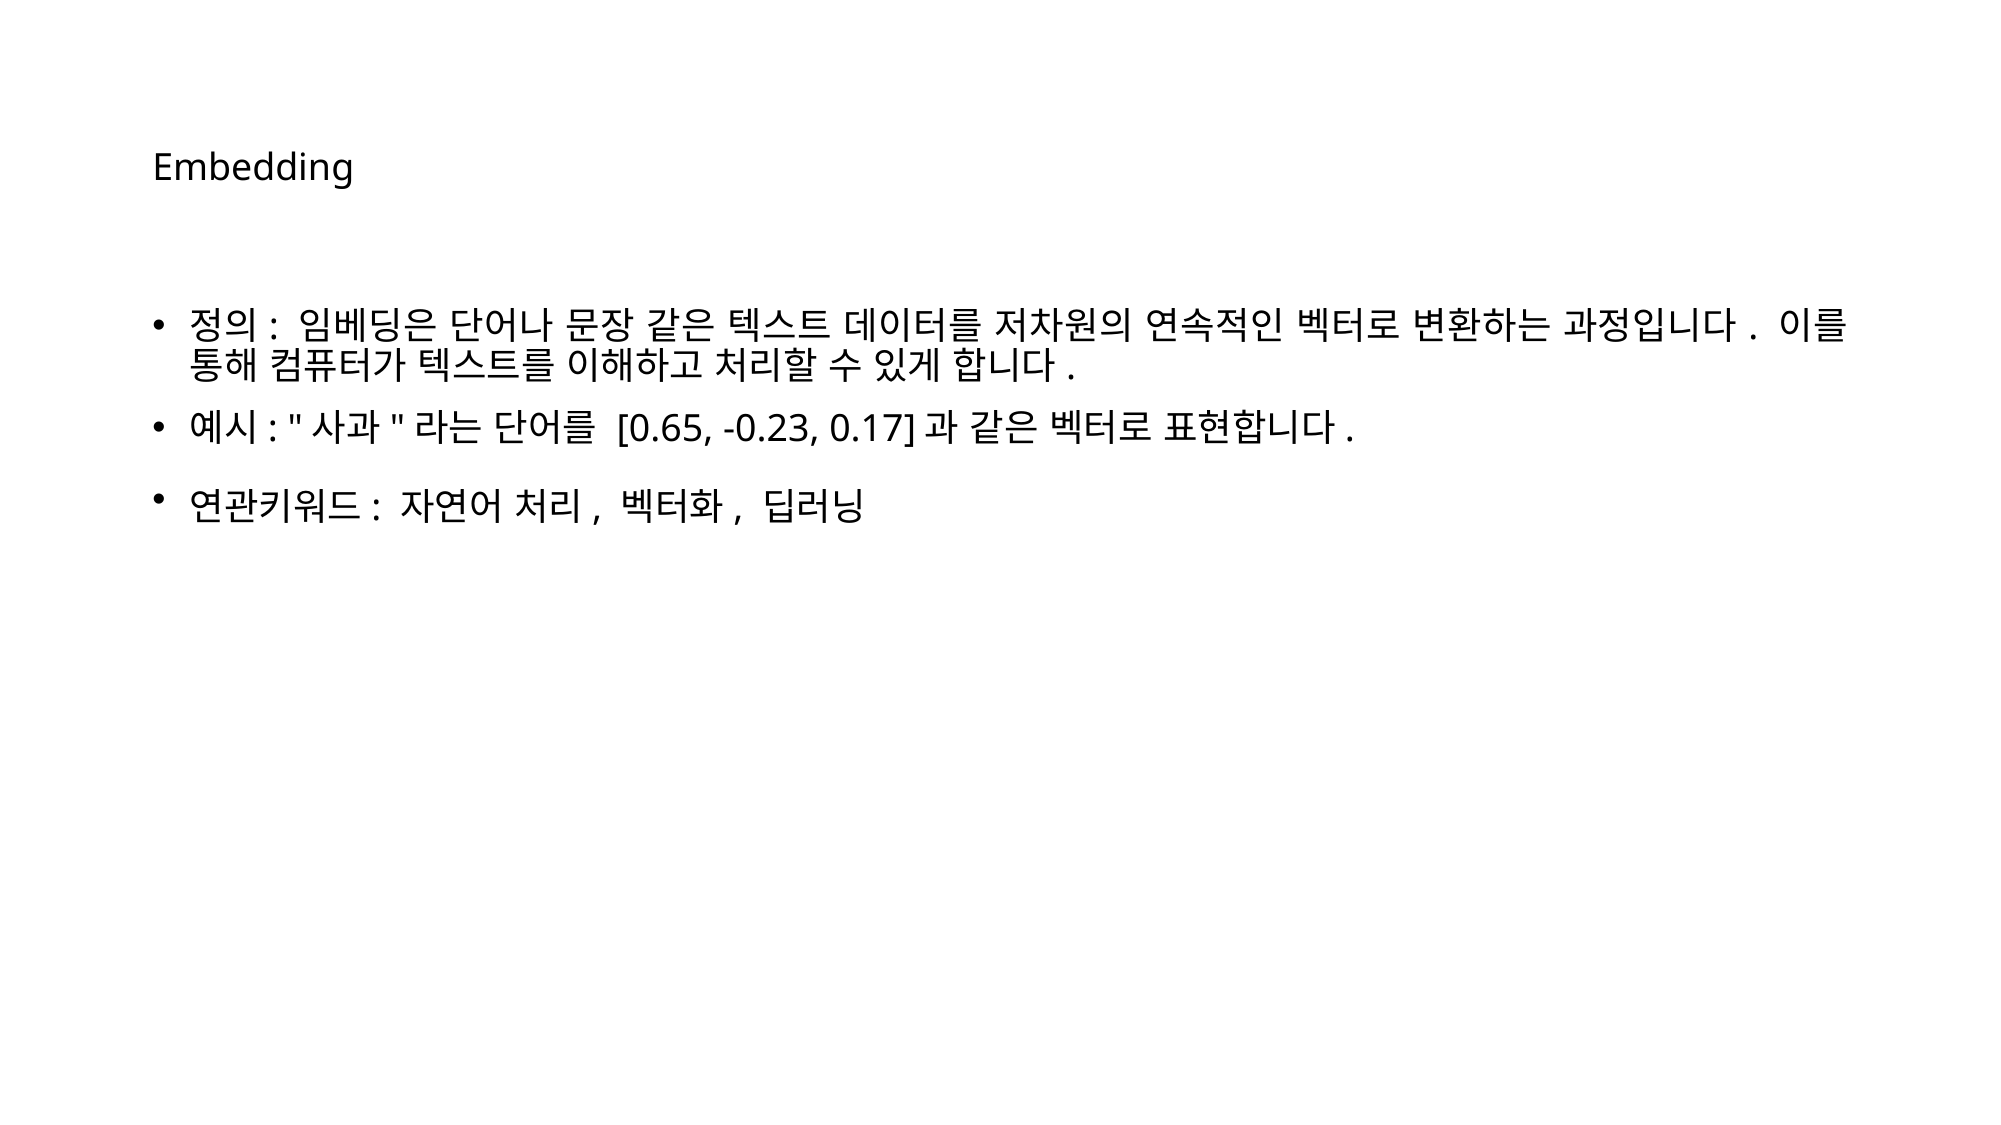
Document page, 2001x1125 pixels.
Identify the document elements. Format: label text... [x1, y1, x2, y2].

list 정의: 임베딩은 단어나 문장 같은 텍스트 데이터를 저차원의 연속적인 벡터로 변환하는 과정입니다. 이를 통해 컴퓨터가 텍스트를 이해하고 처리할 수 있게 합니다. 예시: "사과"라는 단어를 [0.65, -0.23, 0.17]과 같은 벡터로 표현합니다. 연관키워드: 자연어 처리, 벡터화, 딥러닝 [137, 299, 1863, 1014]
title Embedding [137, 59, 1863, 278]
